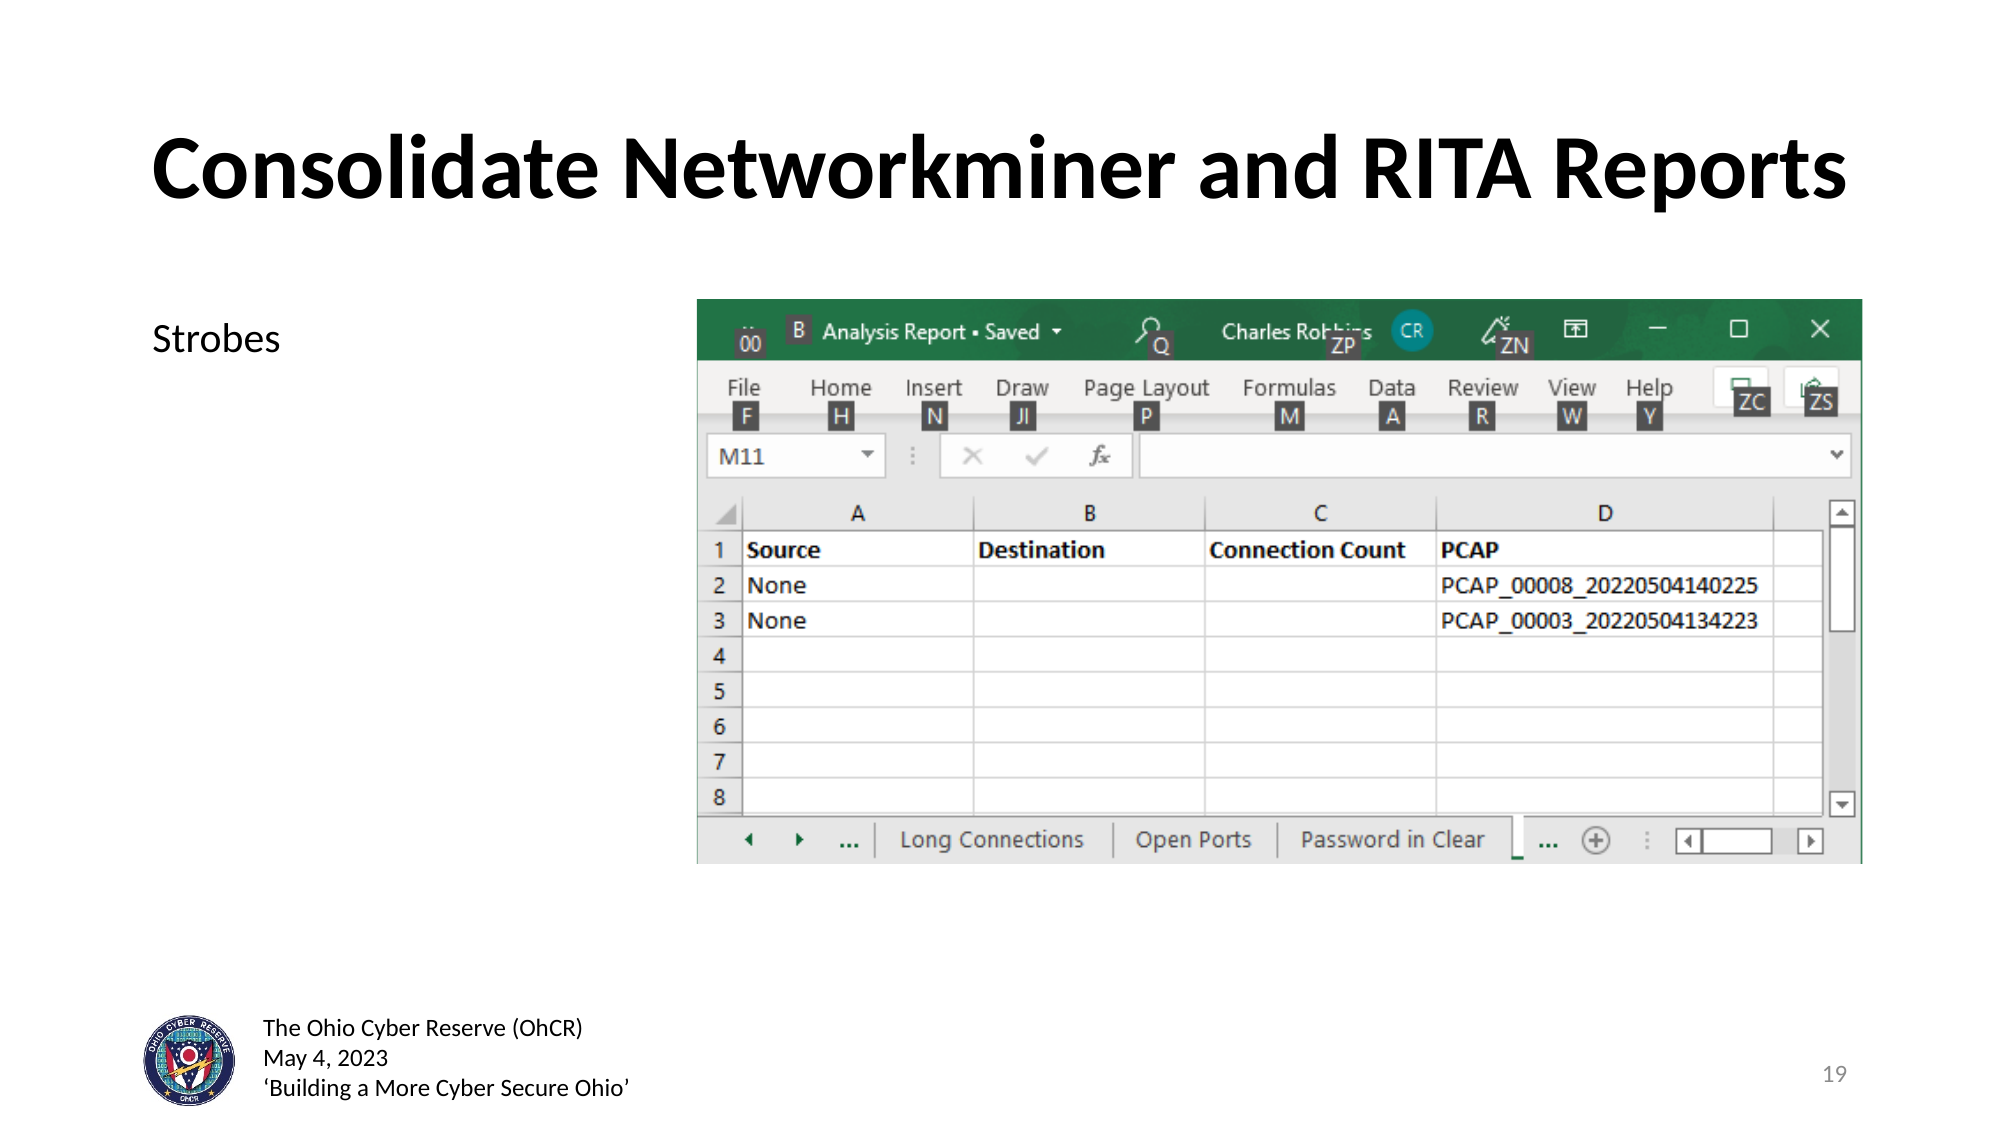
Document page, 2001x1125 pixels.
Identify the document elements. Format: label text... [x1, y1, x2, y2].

list Strobes [137, 299, 683, 980]
picture [696, 299, 1863, 864]
text_box The Ohio Cyber Reserve (OhCR) May 4, 2023 ‘Building a More Cyber Secure Ohio’ [248, 1004, 648, 1109]
picture [140, 1013, 238, 1108]
slide_number 19 [1412, 1042, 1863, 1103]
title Consolidate Networkminer and RITA Reports [137, 59, 1873, 278]
